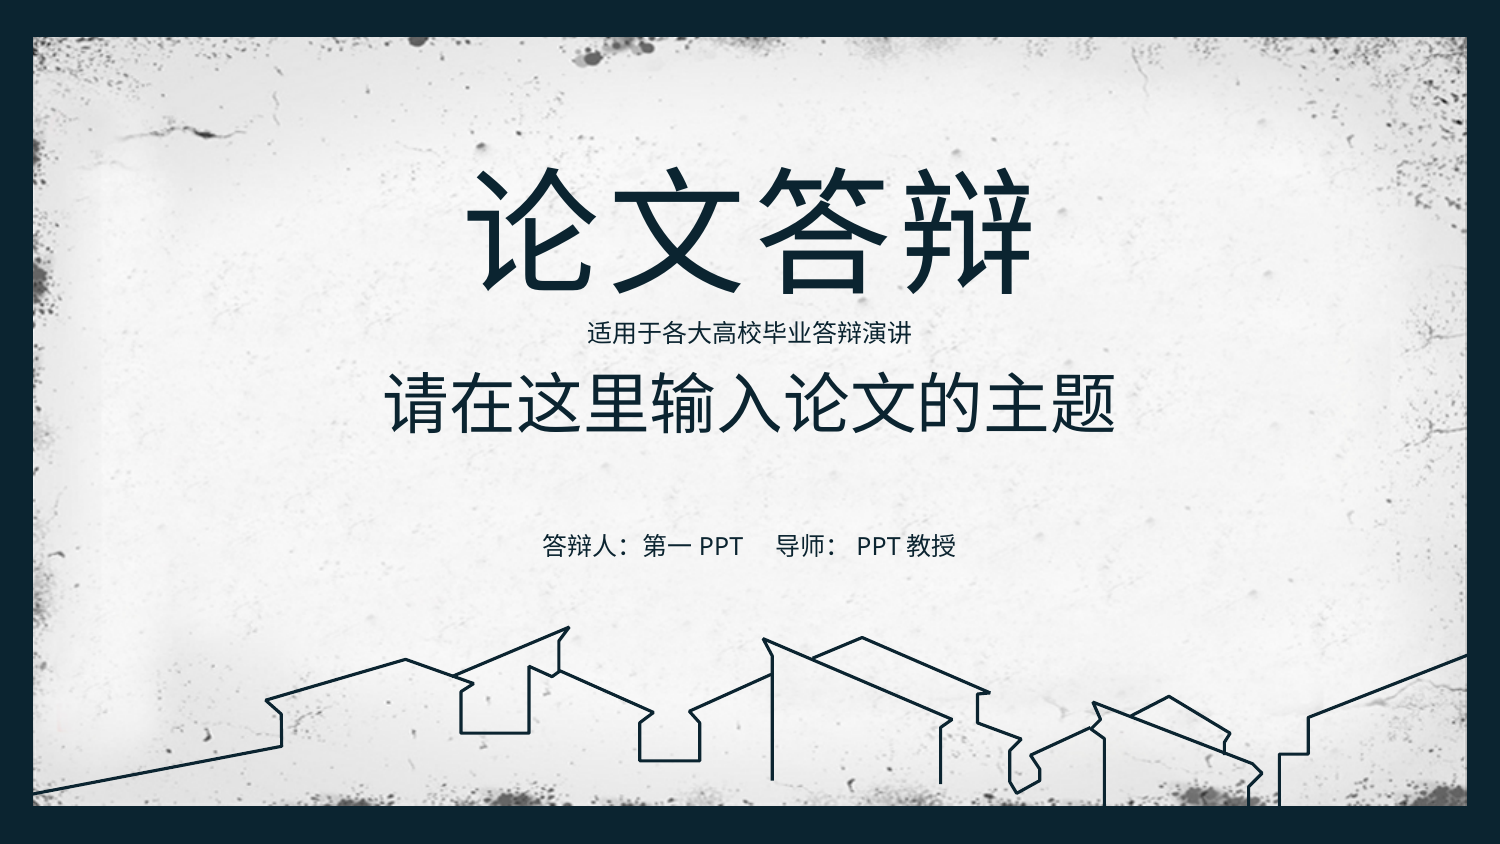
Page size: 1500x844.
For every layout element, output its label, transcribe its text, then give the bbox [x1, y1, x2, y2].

text_box 答 [734, 138, 879, 310]
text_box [12, 626, 1486, 811]
picture [33, 37, 1467, 626]
text_box 论 [442, 138, 588, 318]
text_box 文 [588, 138, 734, 310]
text_box 请在这里输入论文的主题 [289, 354, 1211, 449]
text_box 适用于各大高校毕业答辩演讲 [457, 310, 1043, 354]
text_box 答辩人：第一PPT 导师：PPT教授 [457, 522, 1043, 568]
text_box 辩 [879, 138, 1057, 318]
